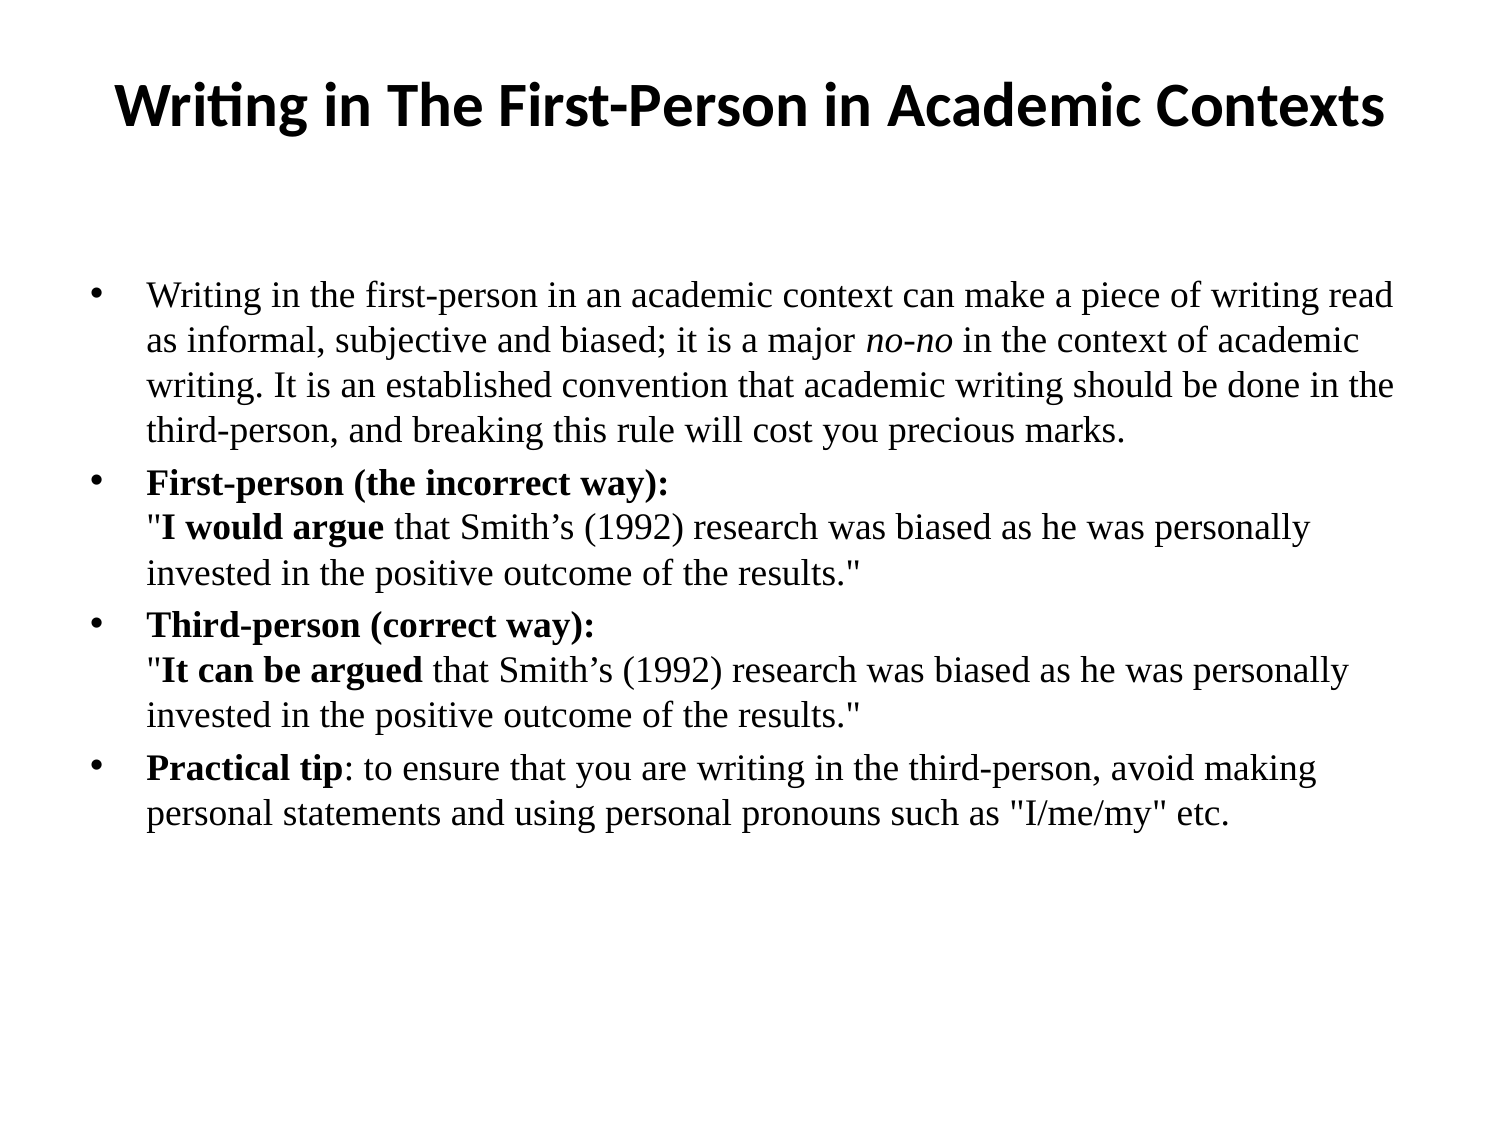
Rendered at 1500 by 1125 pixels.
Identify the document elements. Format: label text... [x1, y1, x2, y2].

title Writing in The First-Person in Academic Contexts [75, 45, 1425, 233]
list Writing in the first-person in an academic context can make a piece of writing read as informal, subjective and biased; it is a major no-no in the context of academic writing. It is an established convention that academic writing should be done in the third-person, and breaking this rule will cost you precious marks. First-person (the incorrect way): "I would argue that Smith’s (1992) research was biased as he was personally invested in the positive outcome of the results." Third-person (correct way): "It can be argued that Smith’s (1992) research was biased as he was personally invested in the positive outcome of the results." Practical tip: to ensure that you are writing in the third-person, avoid making personal statements and using personal pronouns such as "I/me/my" etc. [75, 262, 1425, 1005]
